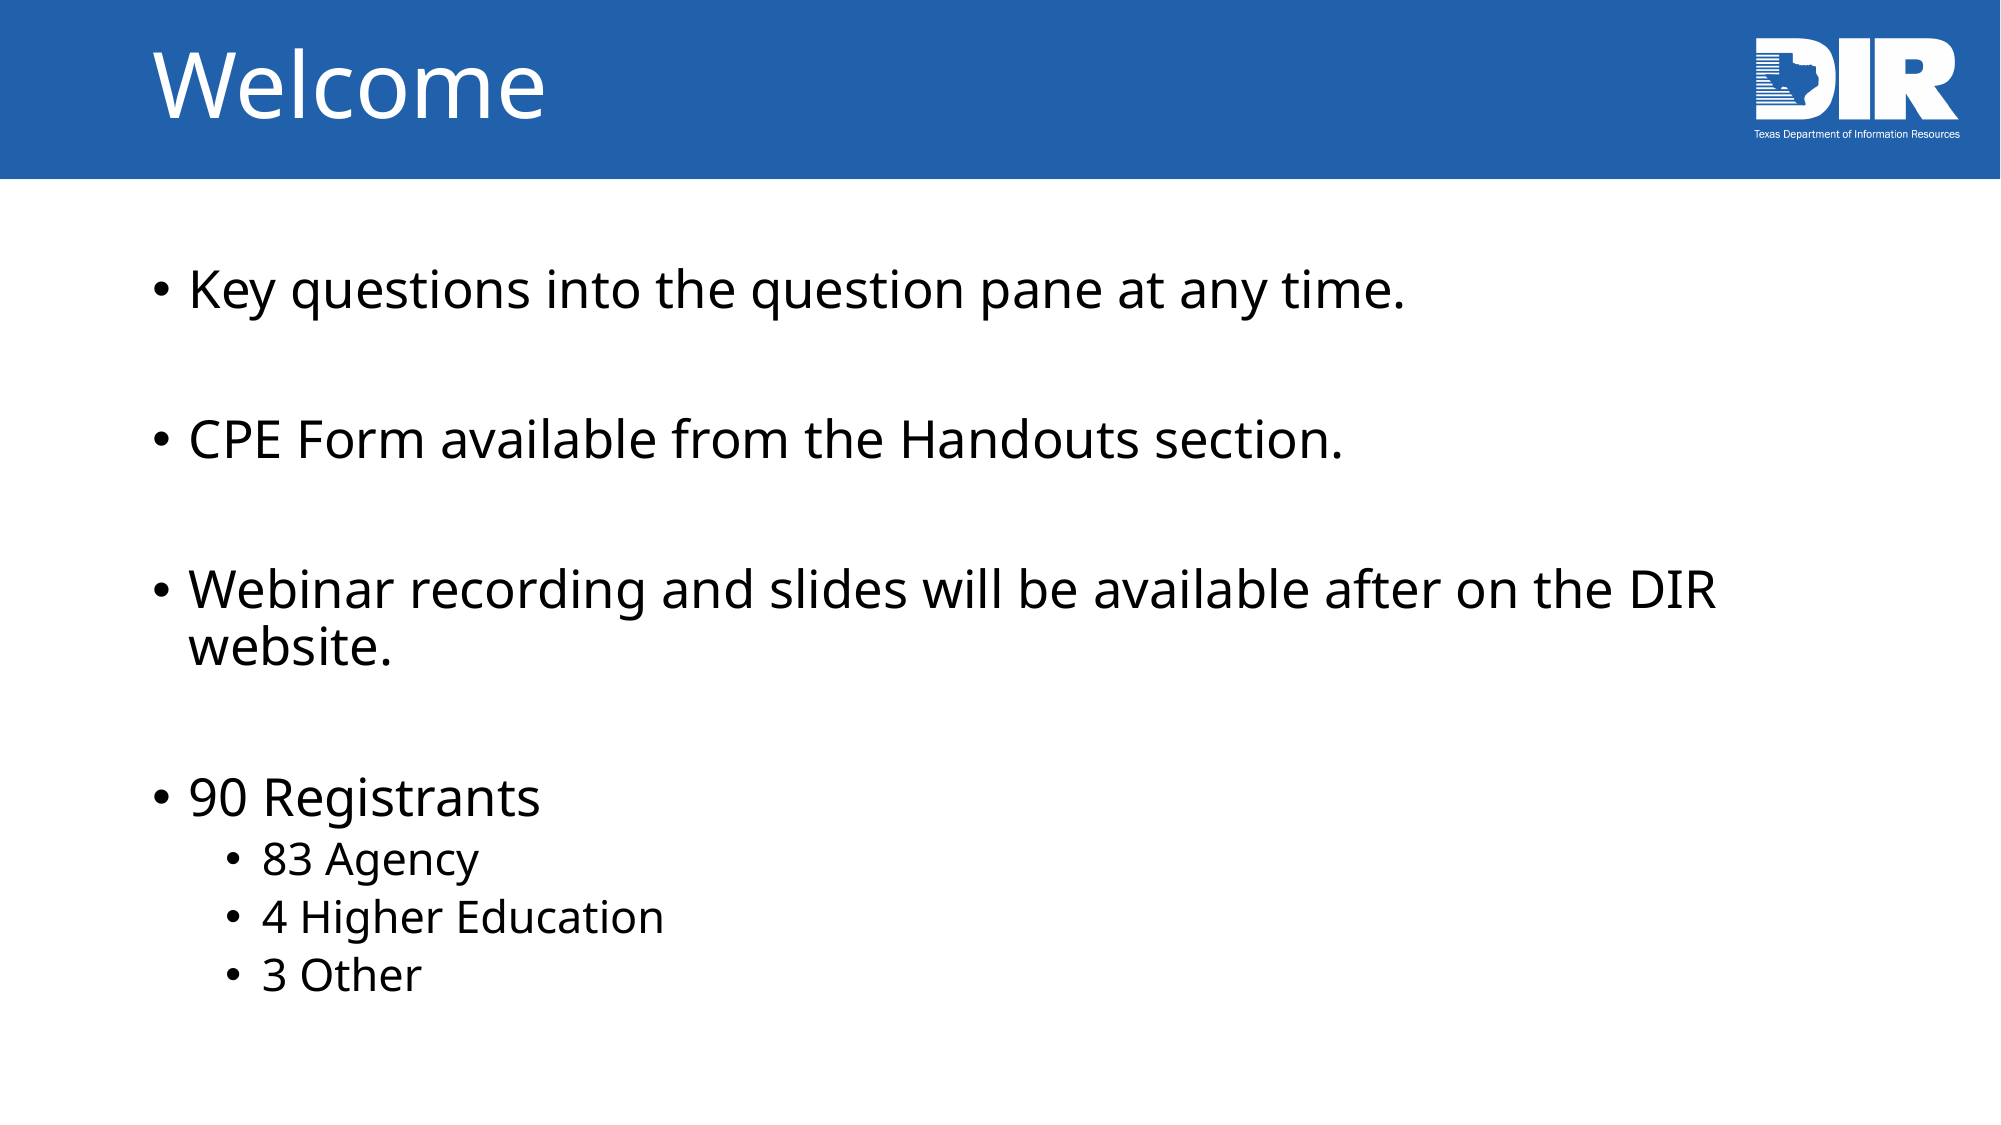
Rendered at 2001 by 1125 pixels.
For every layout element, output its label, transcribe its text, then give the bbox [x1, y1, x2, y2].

picture [0, 0, 2001, 1125]
list Key questions into the question pane at any time. CPE Form available from the Handouts section. Webinar recording and slides will be available after on the DIR website. 90 Registrants 83 Agency 4 Higher Education 3 Other [137, 255, 1863, 1014]
title Welcome [137, 0, 1863, 179]
